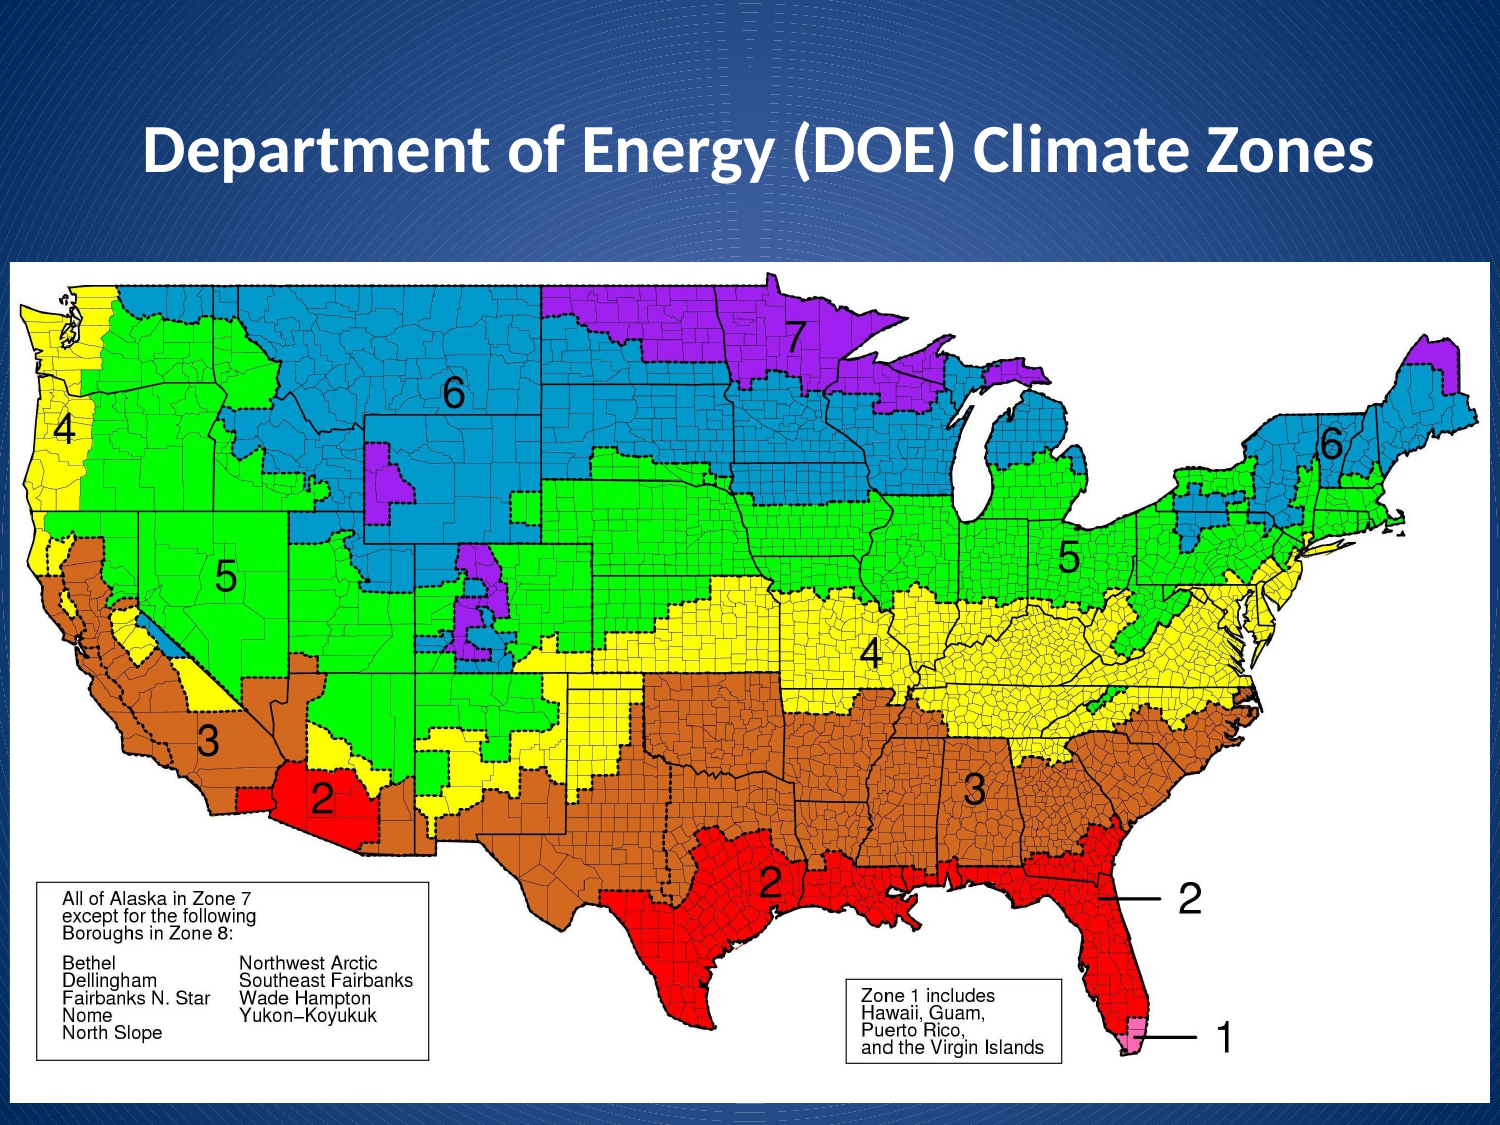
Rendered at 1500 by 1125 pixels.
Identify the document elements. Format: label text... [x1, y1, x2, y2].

picture [9, 262, 1491, 1103]
title Department of Energy (DOE) Climate Zones [75, 45, 1425, 233]
